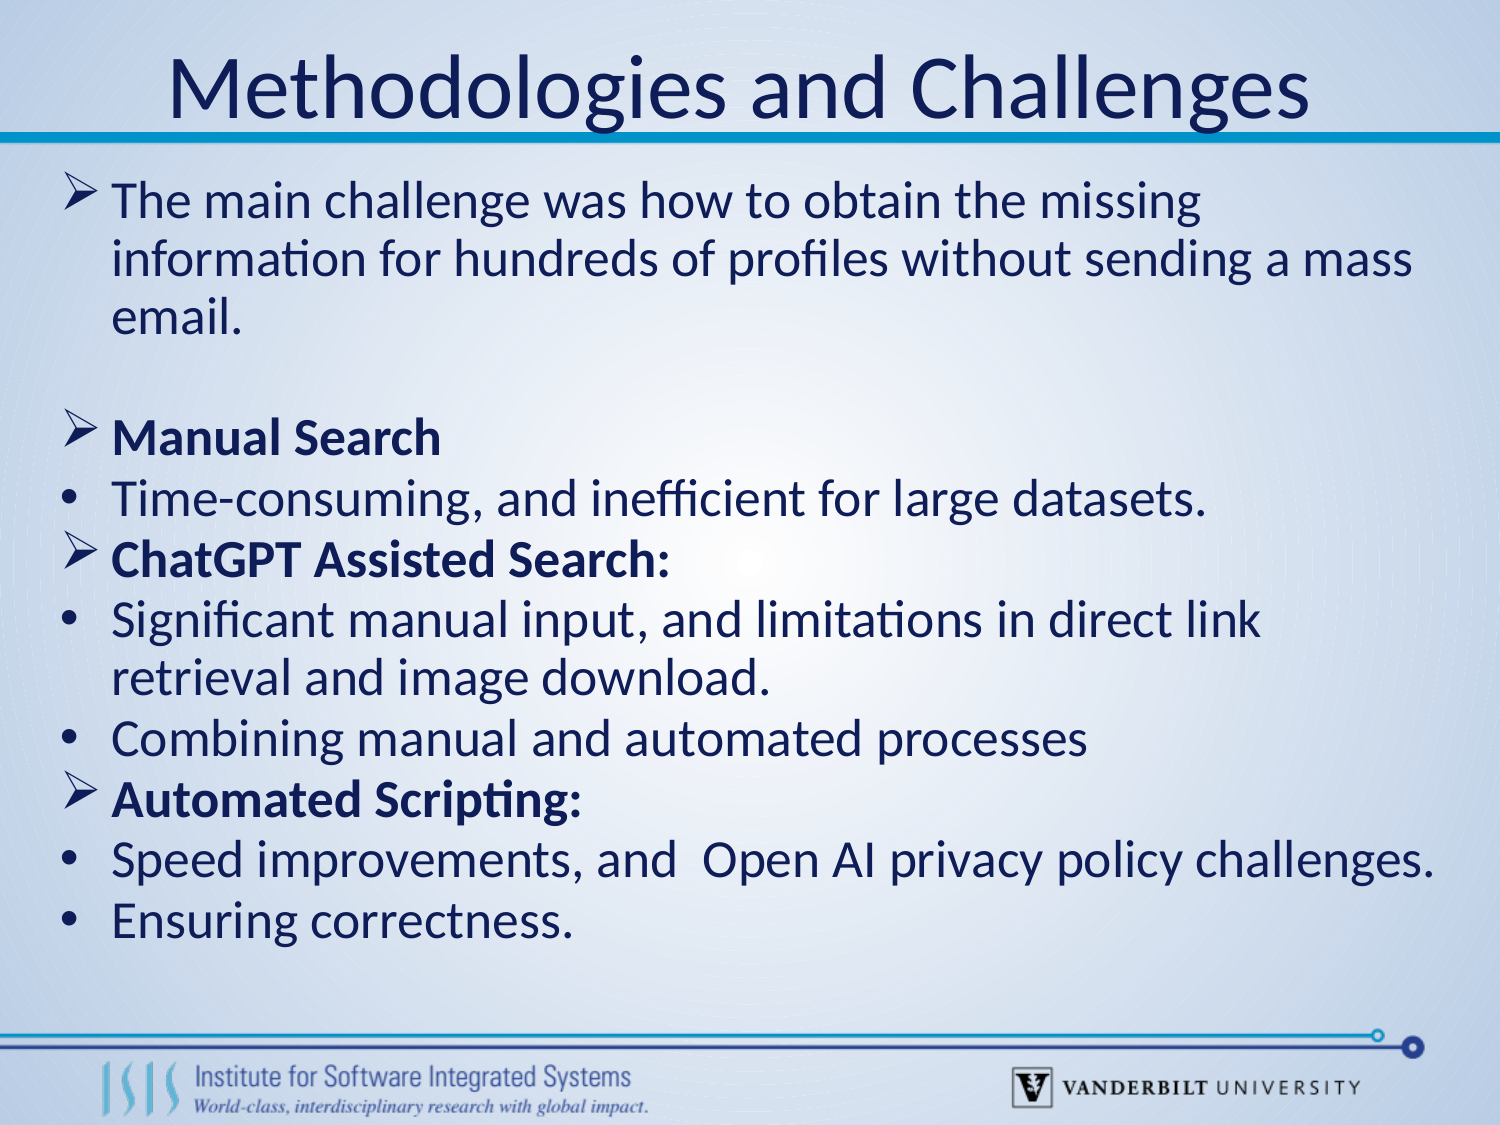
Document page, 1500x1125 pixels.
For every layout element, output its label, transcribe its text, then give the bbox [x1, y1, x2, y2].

title Methodologies and Challenges [75, 29, 1425, 148]
list The main challenge was how to obtain the missing information for hundreds of profiles without sending a mass email. Manual Search Time-consuming, and inefficient for large datasets. ChatGPT Assisted Search: Significant manual input, and limitations in direct link retrieval and image download. Combining manual and automated processes Automated Scripting: Speed improvements, and Open AI privacy policy challenges. Ensuring correctness. [44, 148, 1456, 997]
